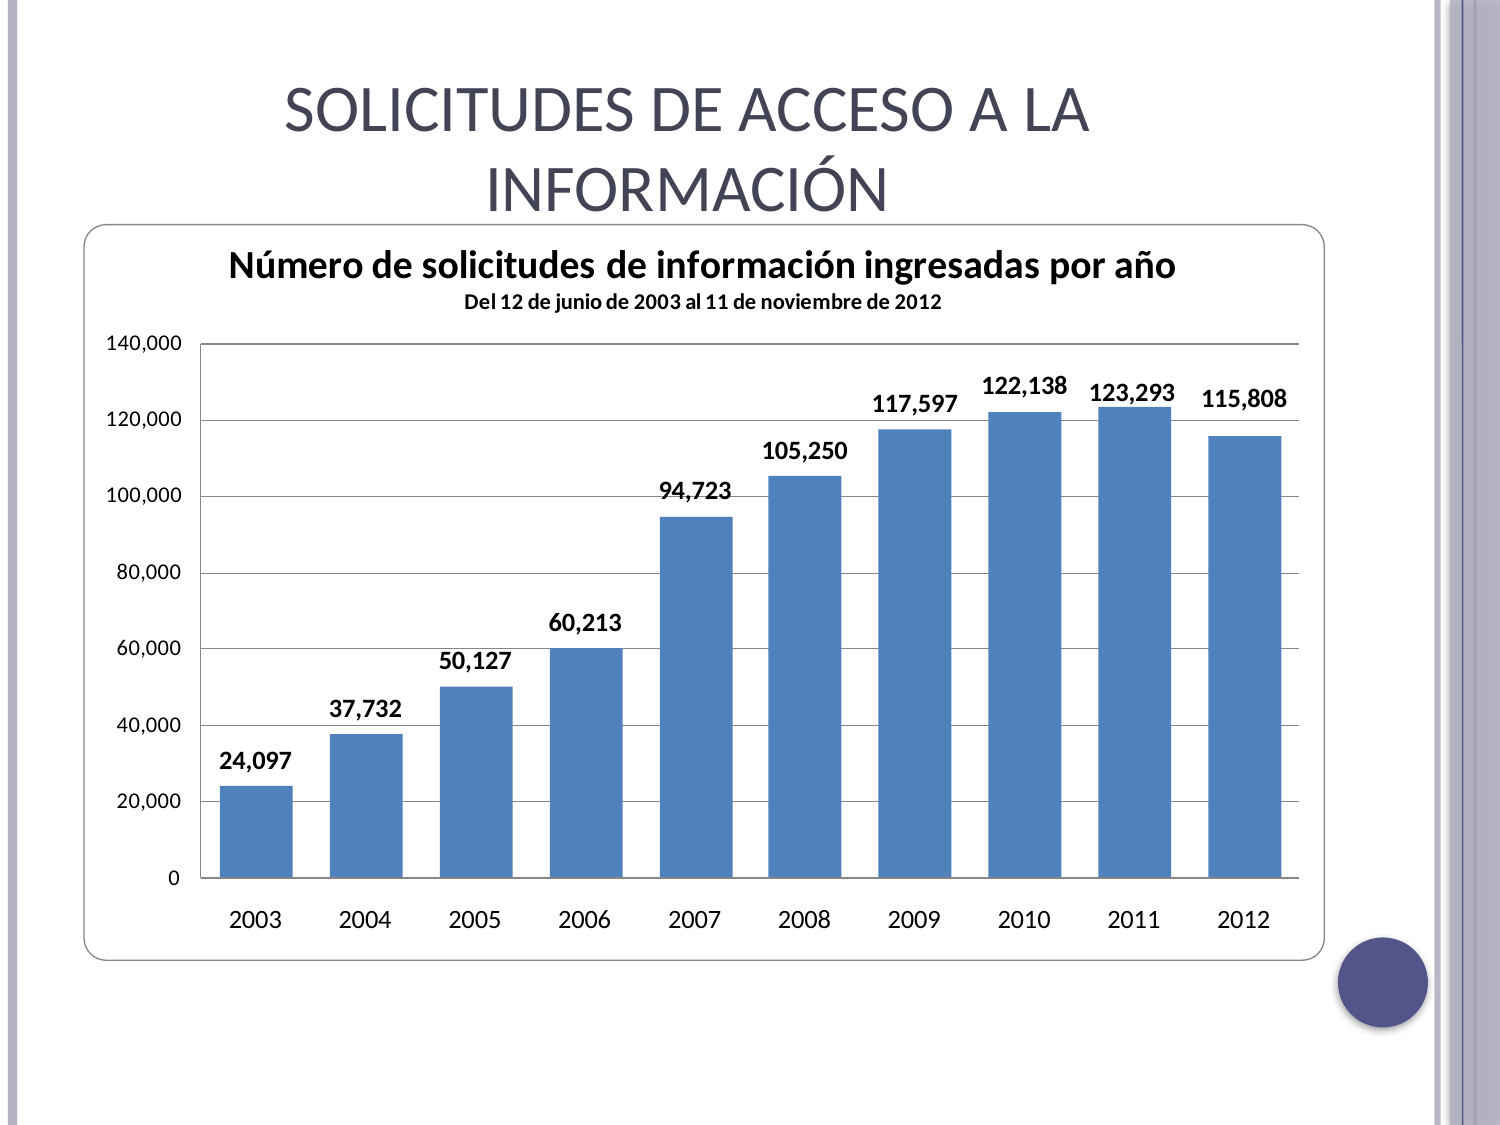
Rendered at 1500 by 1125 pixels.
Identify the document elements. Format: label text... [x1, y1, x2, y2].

title SOLICITUDES DE ACCESO A LA INFORMACIÓN [75, 45, 1300, 227]
picture [81, 222, 1326, 962]
